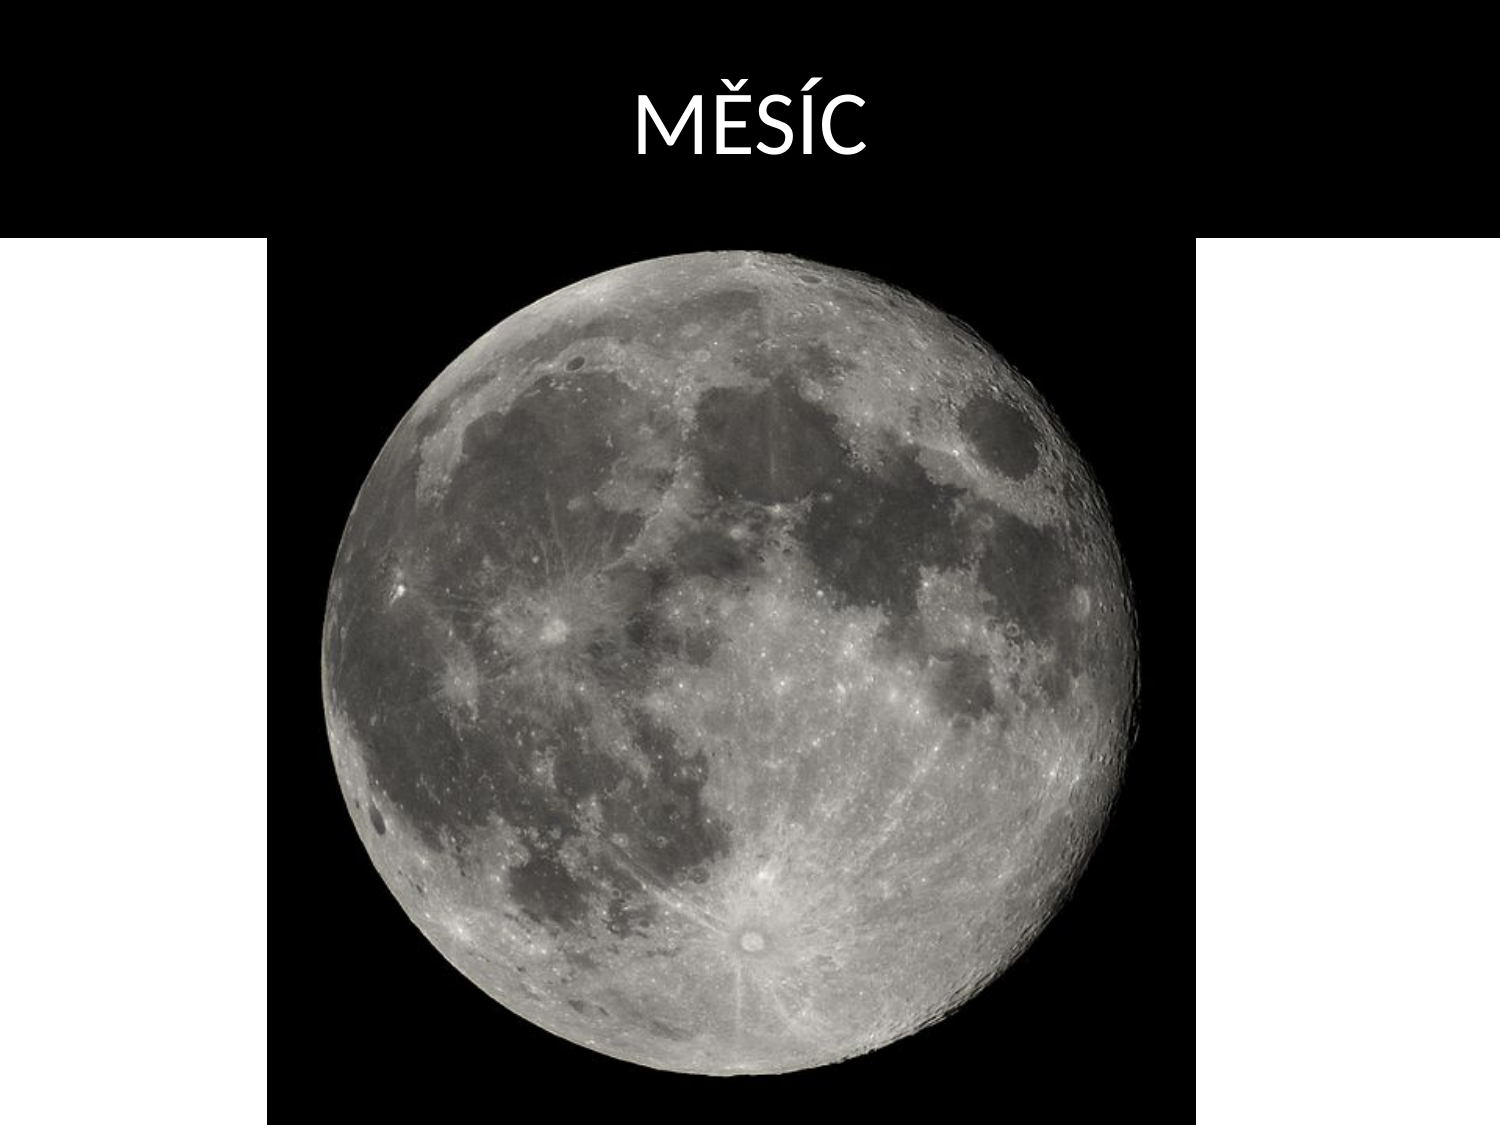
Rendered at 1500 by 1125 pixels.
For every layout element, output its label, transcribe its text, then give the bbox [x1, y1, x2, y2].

picture [267, 188, 1197, 1125]
title MĚSÍC [0, 0, 1500, 238]
